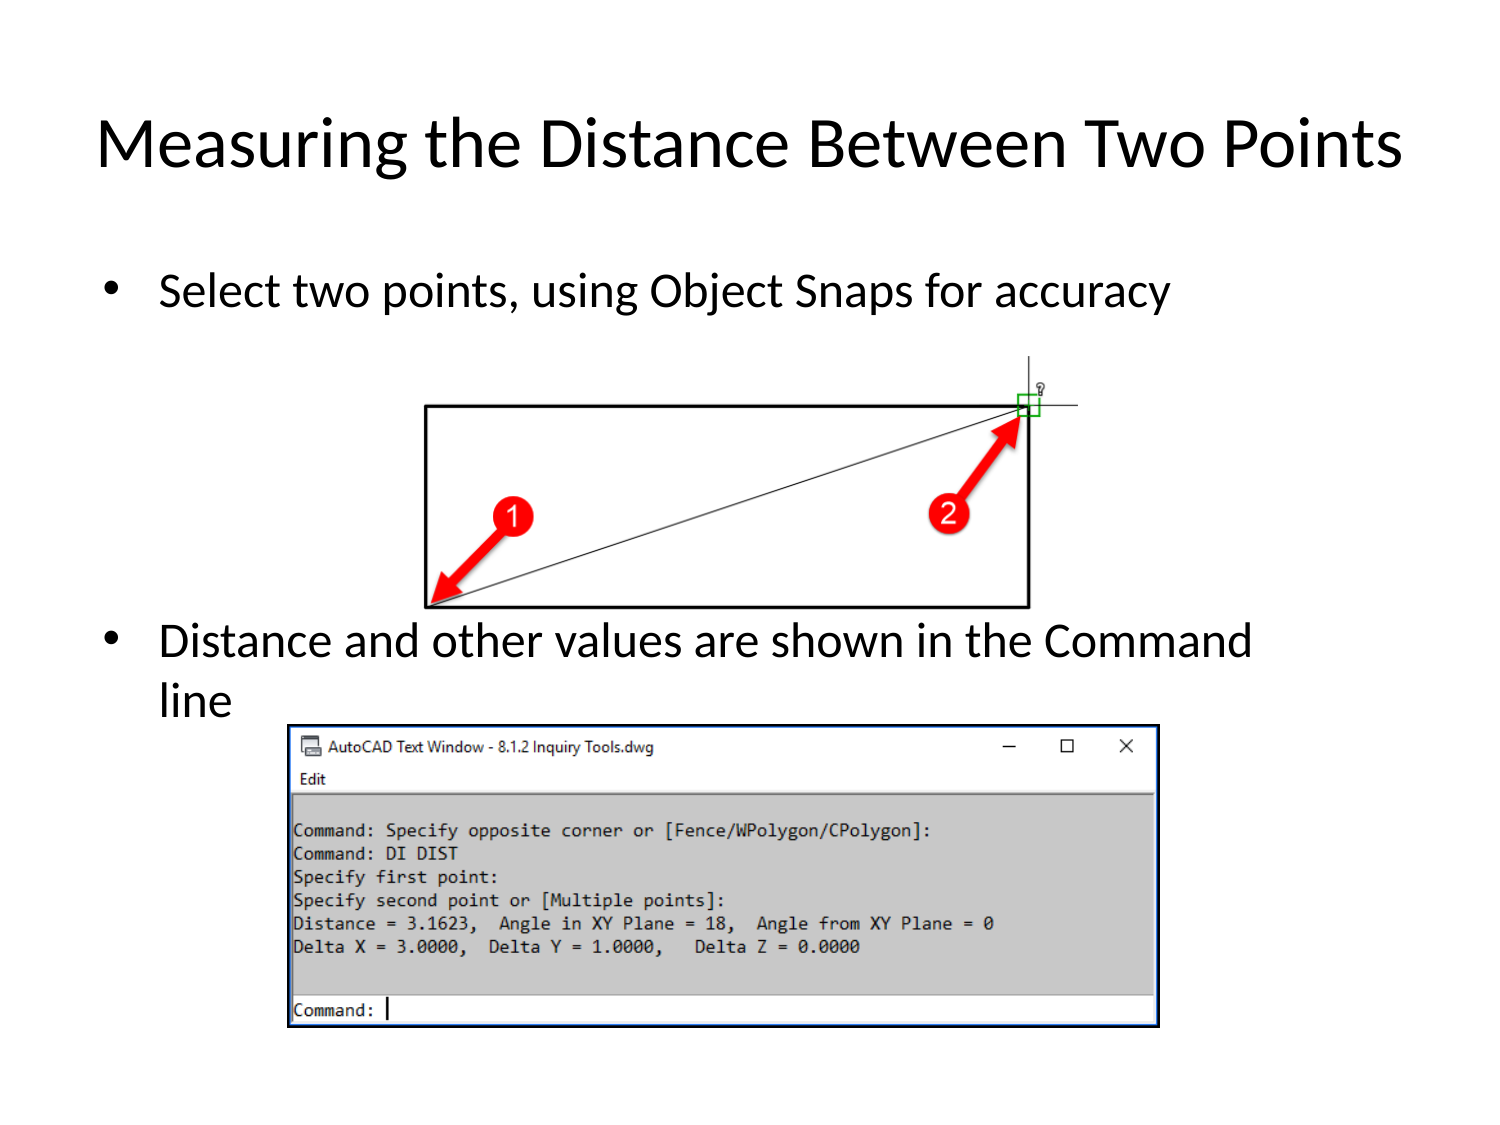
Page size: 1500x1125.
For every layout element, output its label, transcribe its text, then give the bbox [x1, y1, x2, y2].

picture [287, 724, 1160, 1028]
title Measuring the Distance Between Two Points [75, 45, 1425, 233]
list Select two points, using Object Snaps for accuracy Distance and other values are shown in the Command line [87, 249, 1313, 950]
picture [418, 350, 1082, 616]
